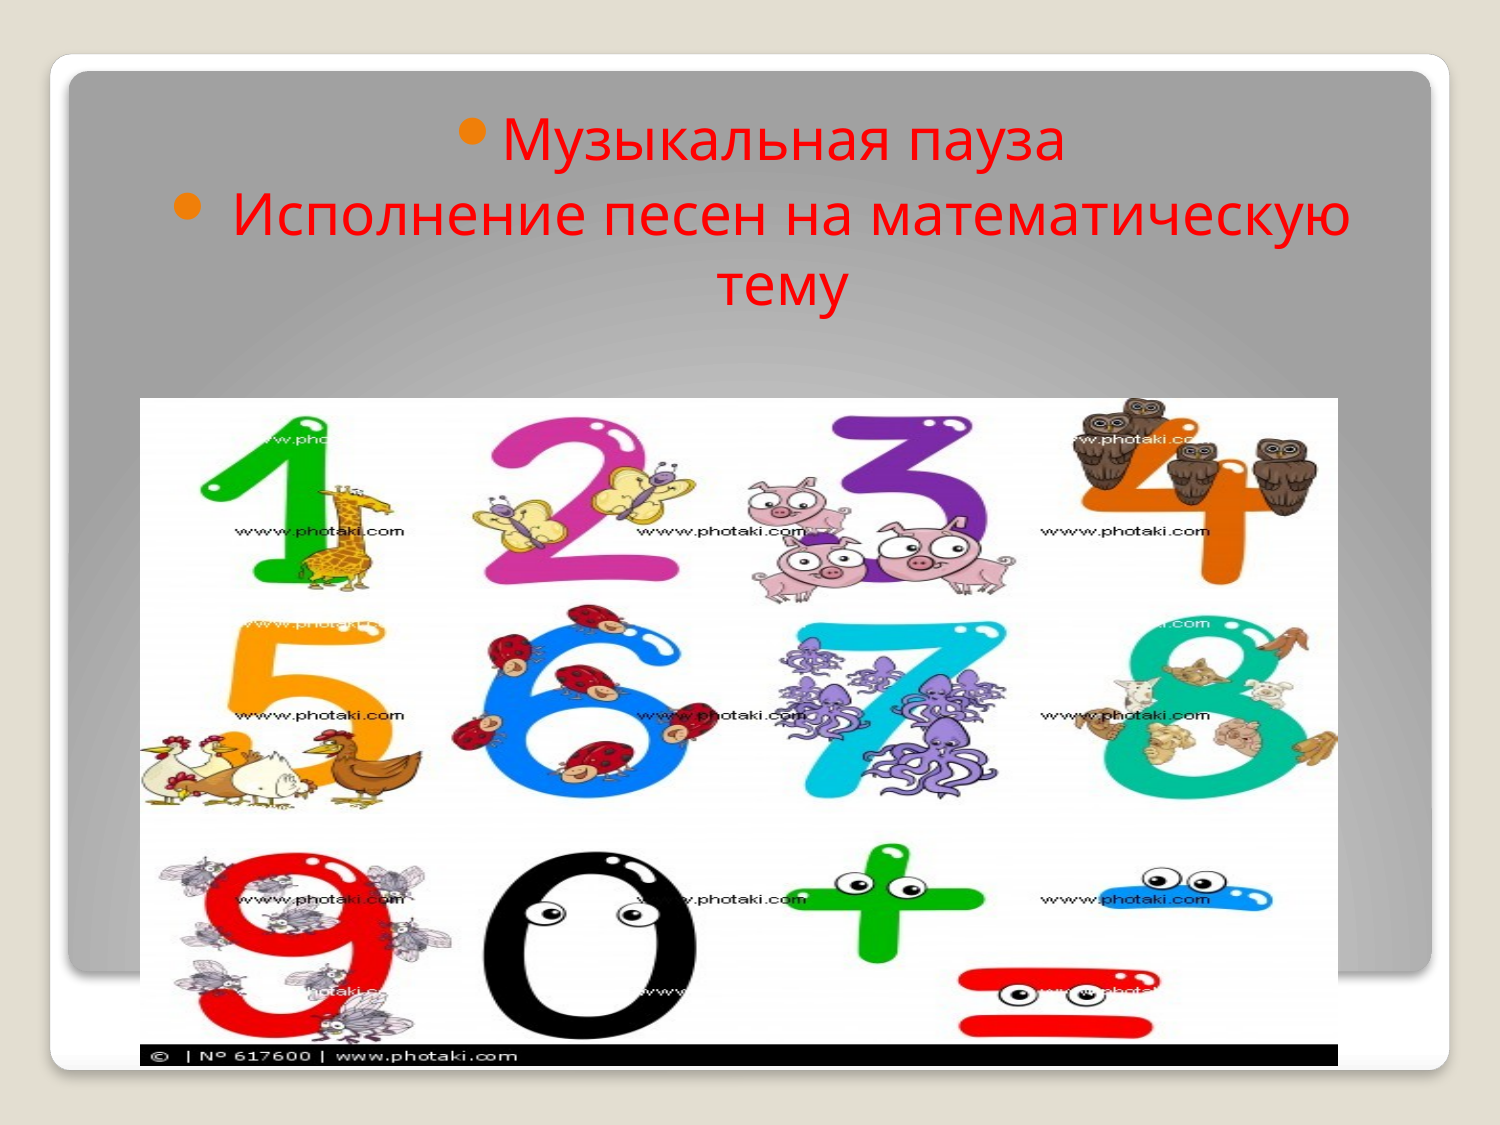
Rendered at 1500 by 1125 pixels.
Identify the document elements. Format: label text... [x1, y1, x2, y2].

list Музыкальная пауза Исполнение песен на математическую тему [82, 86, 1425, 774]
picture [140, 398, 1338, 1067]
